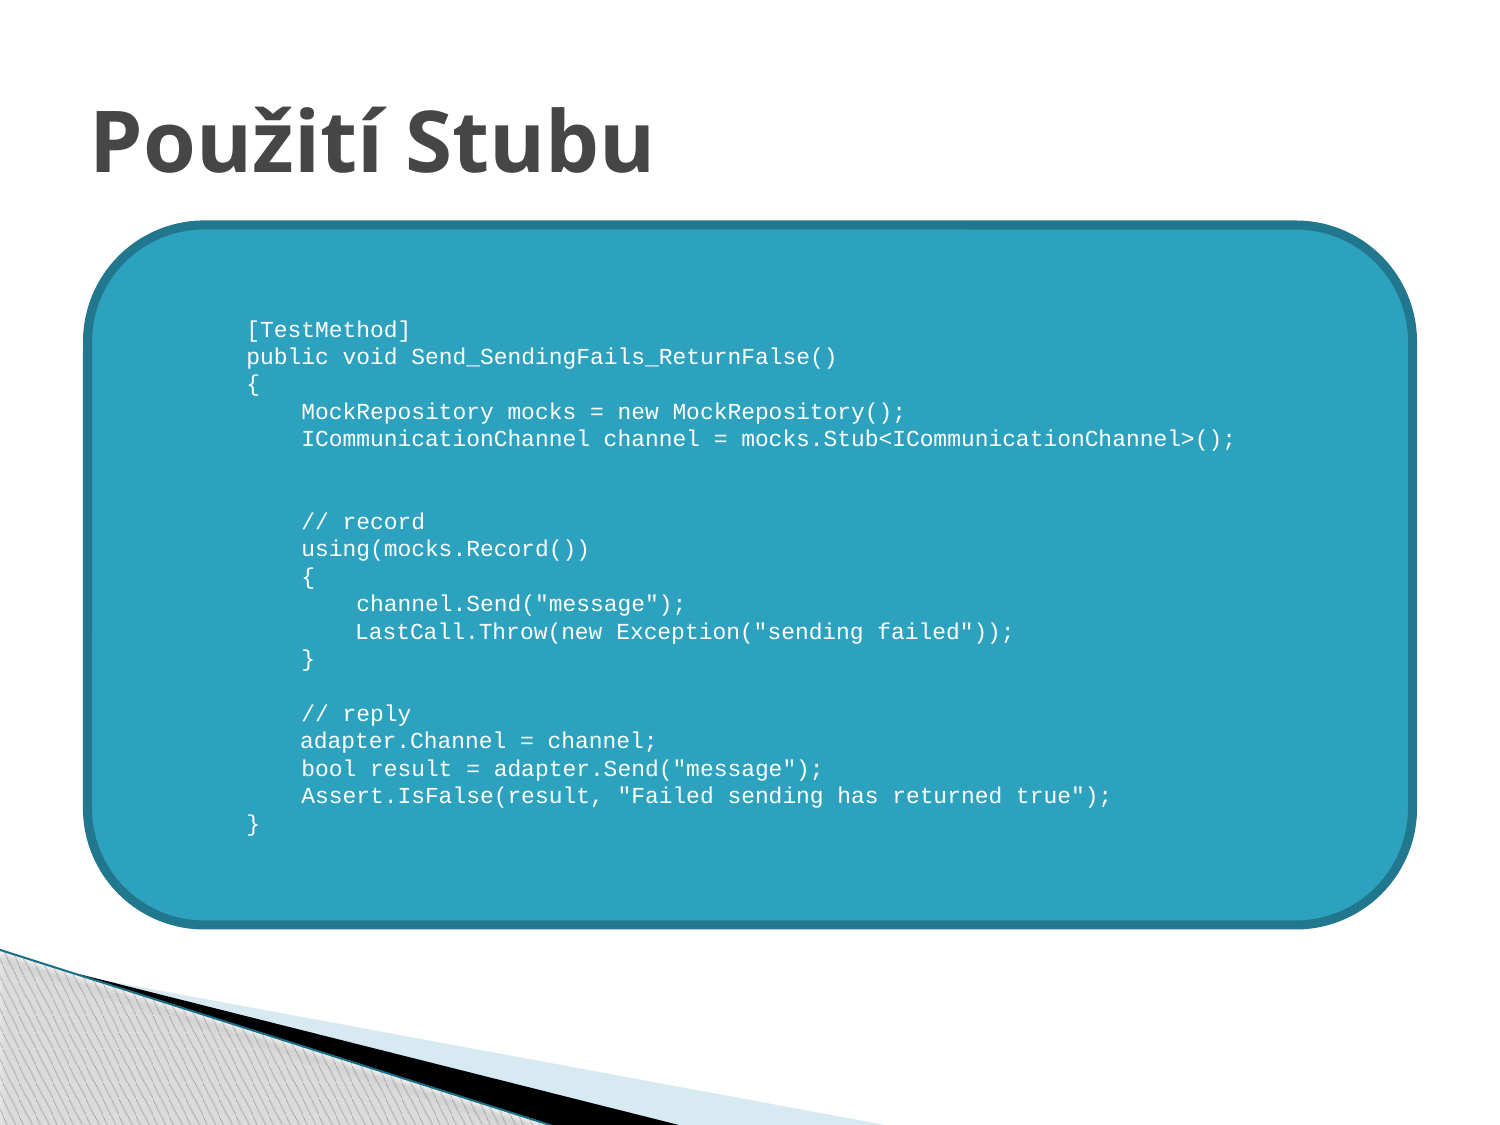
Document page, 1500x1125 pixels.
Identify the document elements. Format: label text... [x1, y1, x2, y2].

text_box [TestMethod] public void Send_SendingFails_ReturnFalse() { MockRepository mocks = new MockRepository(); ICommunicationChannel channel = mocks.Stub<ICommunicationChannel>(); // record using(mocks.Record()) { channel.Send("message"); LastCall.Throw(new Exception("sending failed")); } // reply adapter.Channel = channel; bool result = adapter.Send("message"); Assert.IsFalse(result, "Failed sending has returned true"); } [82, 220, 1418, 930]
title Použití Stubu [75, 45, 1425, 233]
